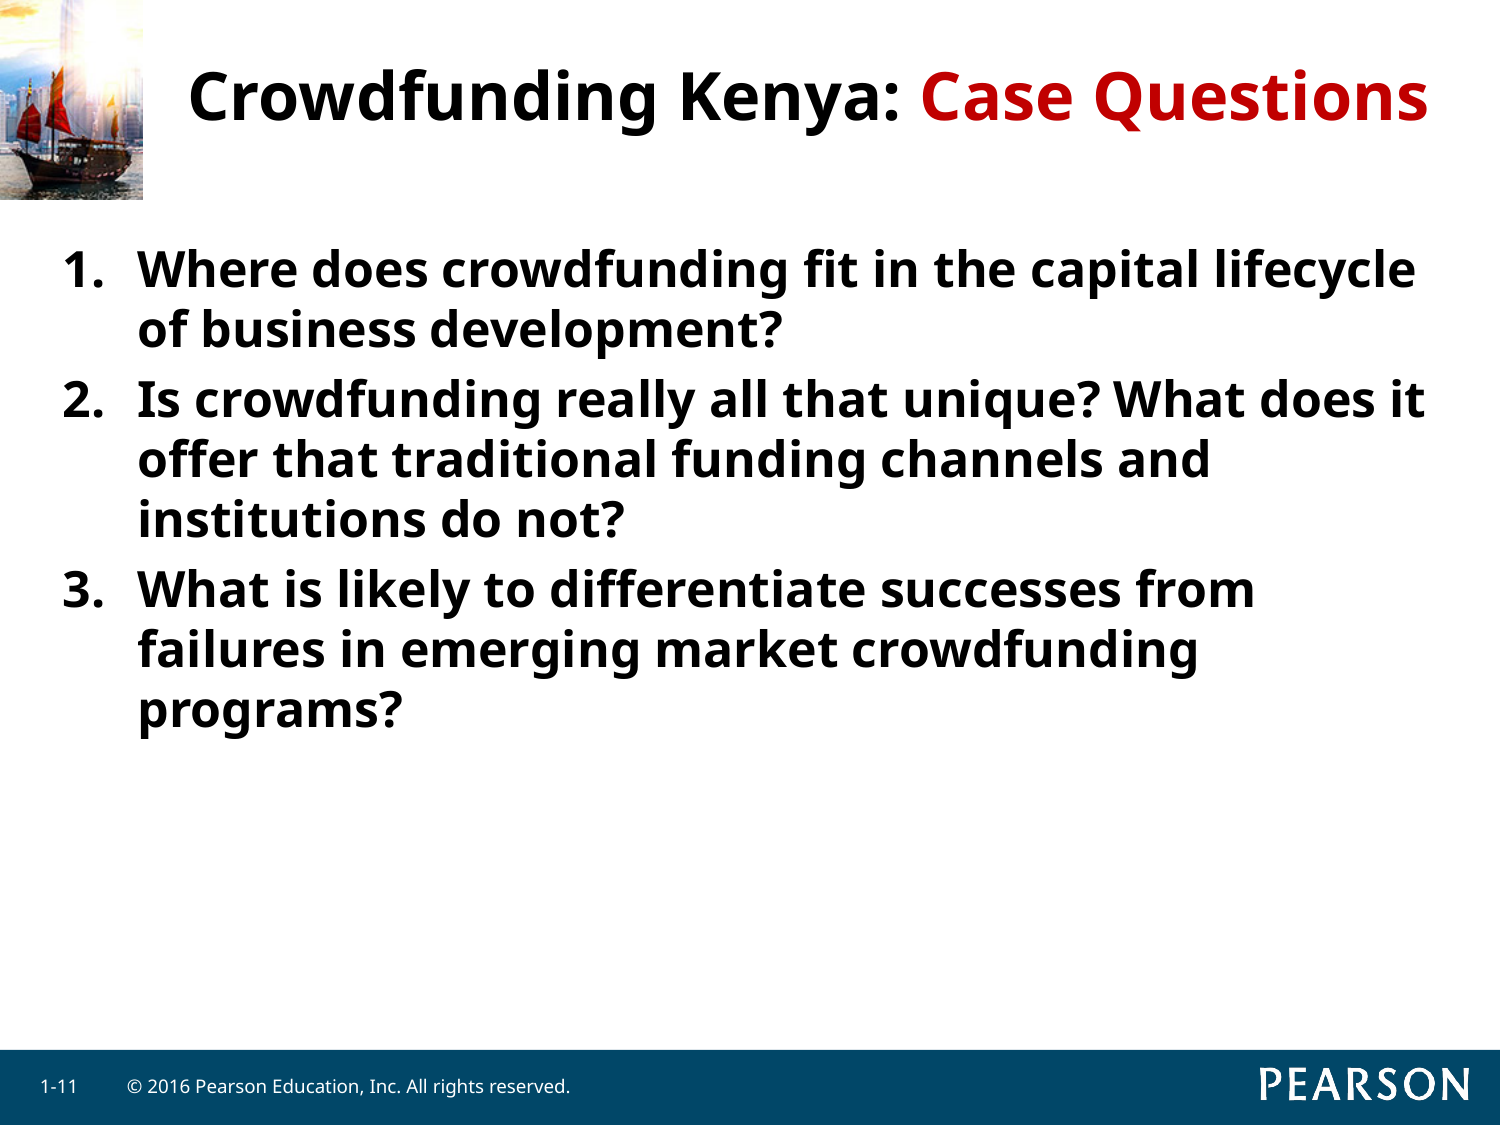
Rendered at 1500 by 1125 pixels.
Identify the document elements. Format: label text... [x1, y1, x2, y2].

title Crowdfunding Kenya: Case Questions [187, 0, 1450, 188]
list Where does crowdfunding fit in the capital lifecycle of business development? Is crowdfunding really all that unique? What does it offer that traditional funding channels and institutions do not? What is likely to differentiate successes from failures in emerging market crowdfunding programs? [62, 237, 1438, 1000]
picture [0, 0, 143, 200]
